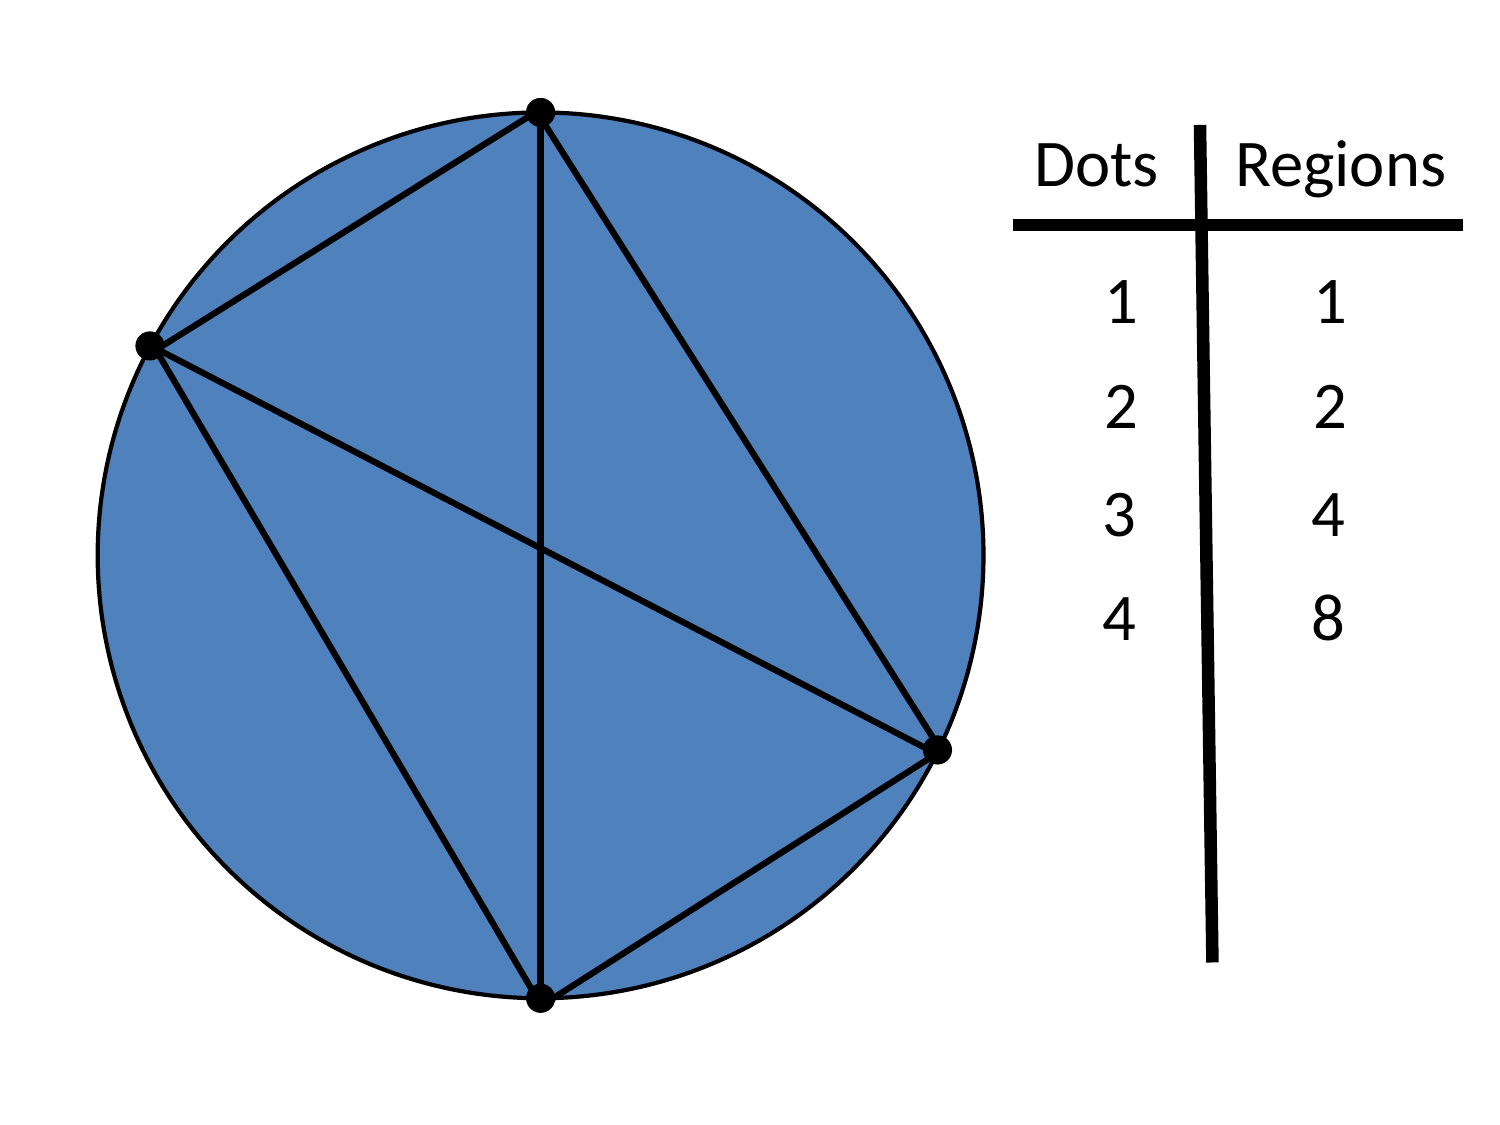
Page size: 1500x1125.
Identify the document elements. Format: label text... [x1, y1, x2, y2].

text_box 1 [1298, 249, 1362, 345]
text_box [531, 103, 947, 349]
text_box 8 [1296, 566, 1361, 662]
text_box 4 [1087, 566, 1152, 662]
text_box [1199, 234, 1213, 963]
text_box [544, 998, 553, 1013]
text_box [526, 997, 537, 1013]
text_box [162, 103, 529, 347]
text_box Dots [1019, 112, 1174, 208]
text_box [552, 767, 929, 999]
text_box Regions [1220, 112, 1462, 208]
text_box [953, 388, 986, 723]
text_box 3 [1087, 462, 1152, 558]
text_box 1 [1089, 249, 1154, 345]
text_box 2 [1298, 354, 1362, 449]
text_box 2 [1089, 354, 1154, 449]
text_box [1199, 124, 1213, 224]
text_box [135, 331, 157, 361]
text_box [158, 766, 532, 990]
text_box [158, 349, 947, 760]
text_box [95, 359, 153, 774]
text_box 4 [1296, 462, 1361, 558]
